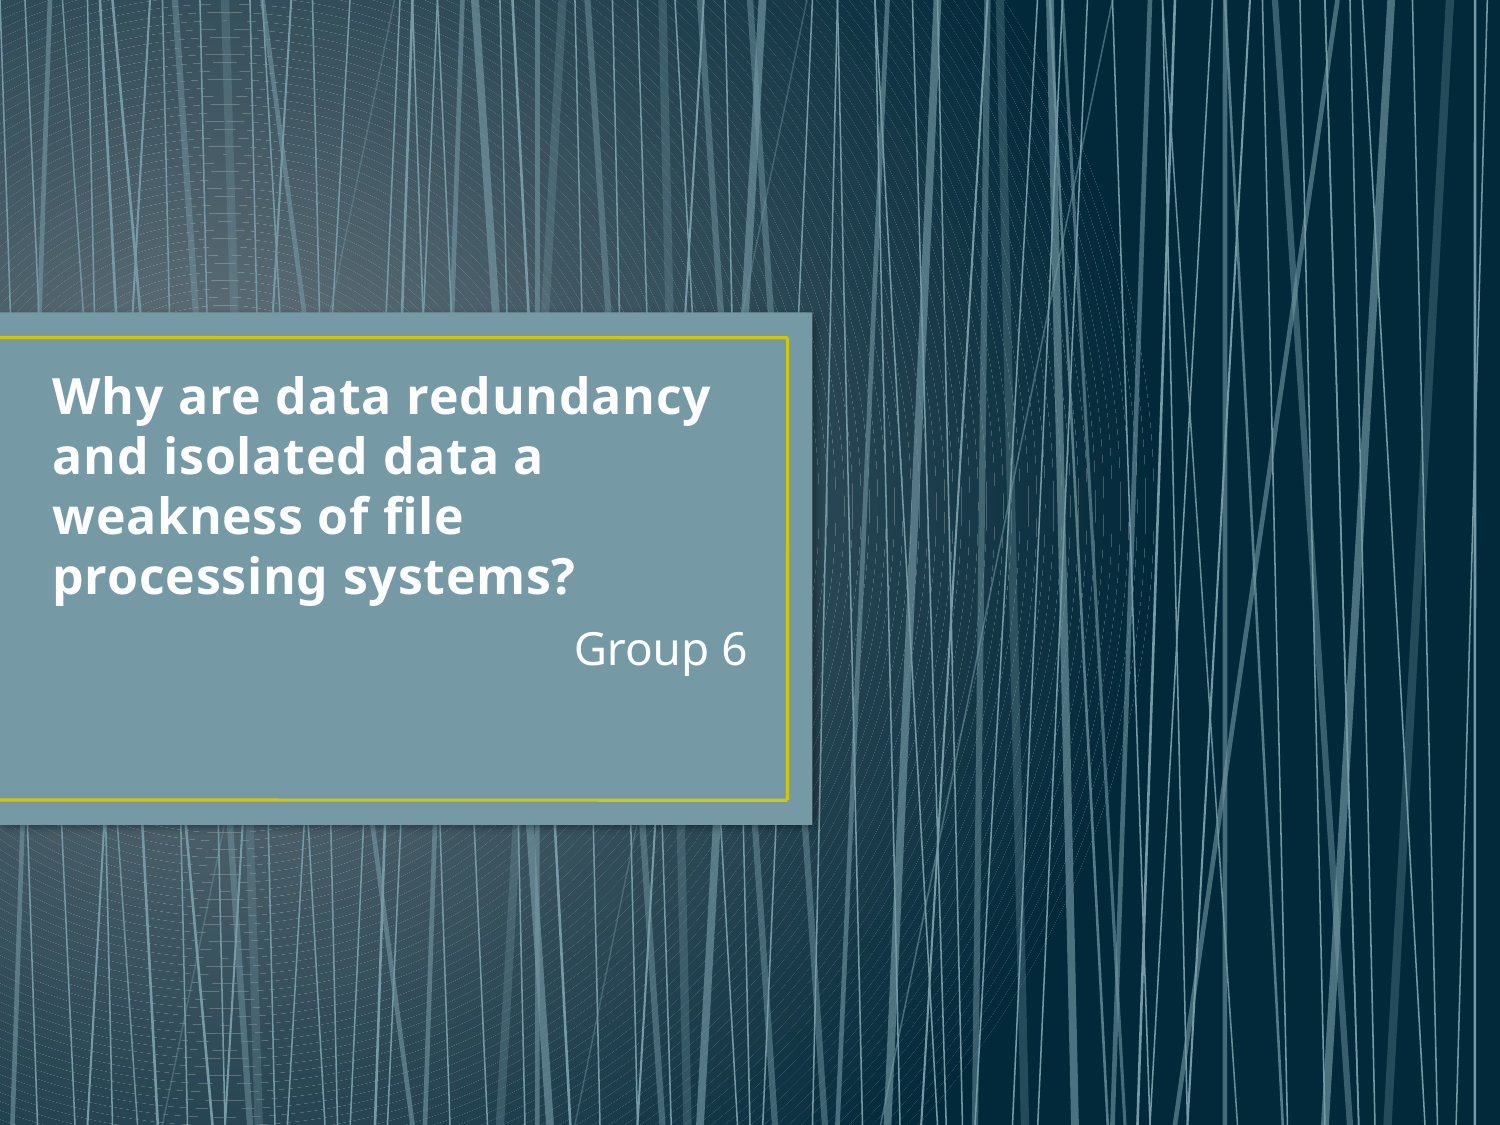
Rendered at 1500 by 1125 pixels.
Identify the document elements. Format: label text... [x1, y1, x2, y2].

subtitle Group 6 [37, 612, 763, 788]
title Why are data redundancy and isolated data a weakness of file processing systems? [37, 349, 763, 612]
